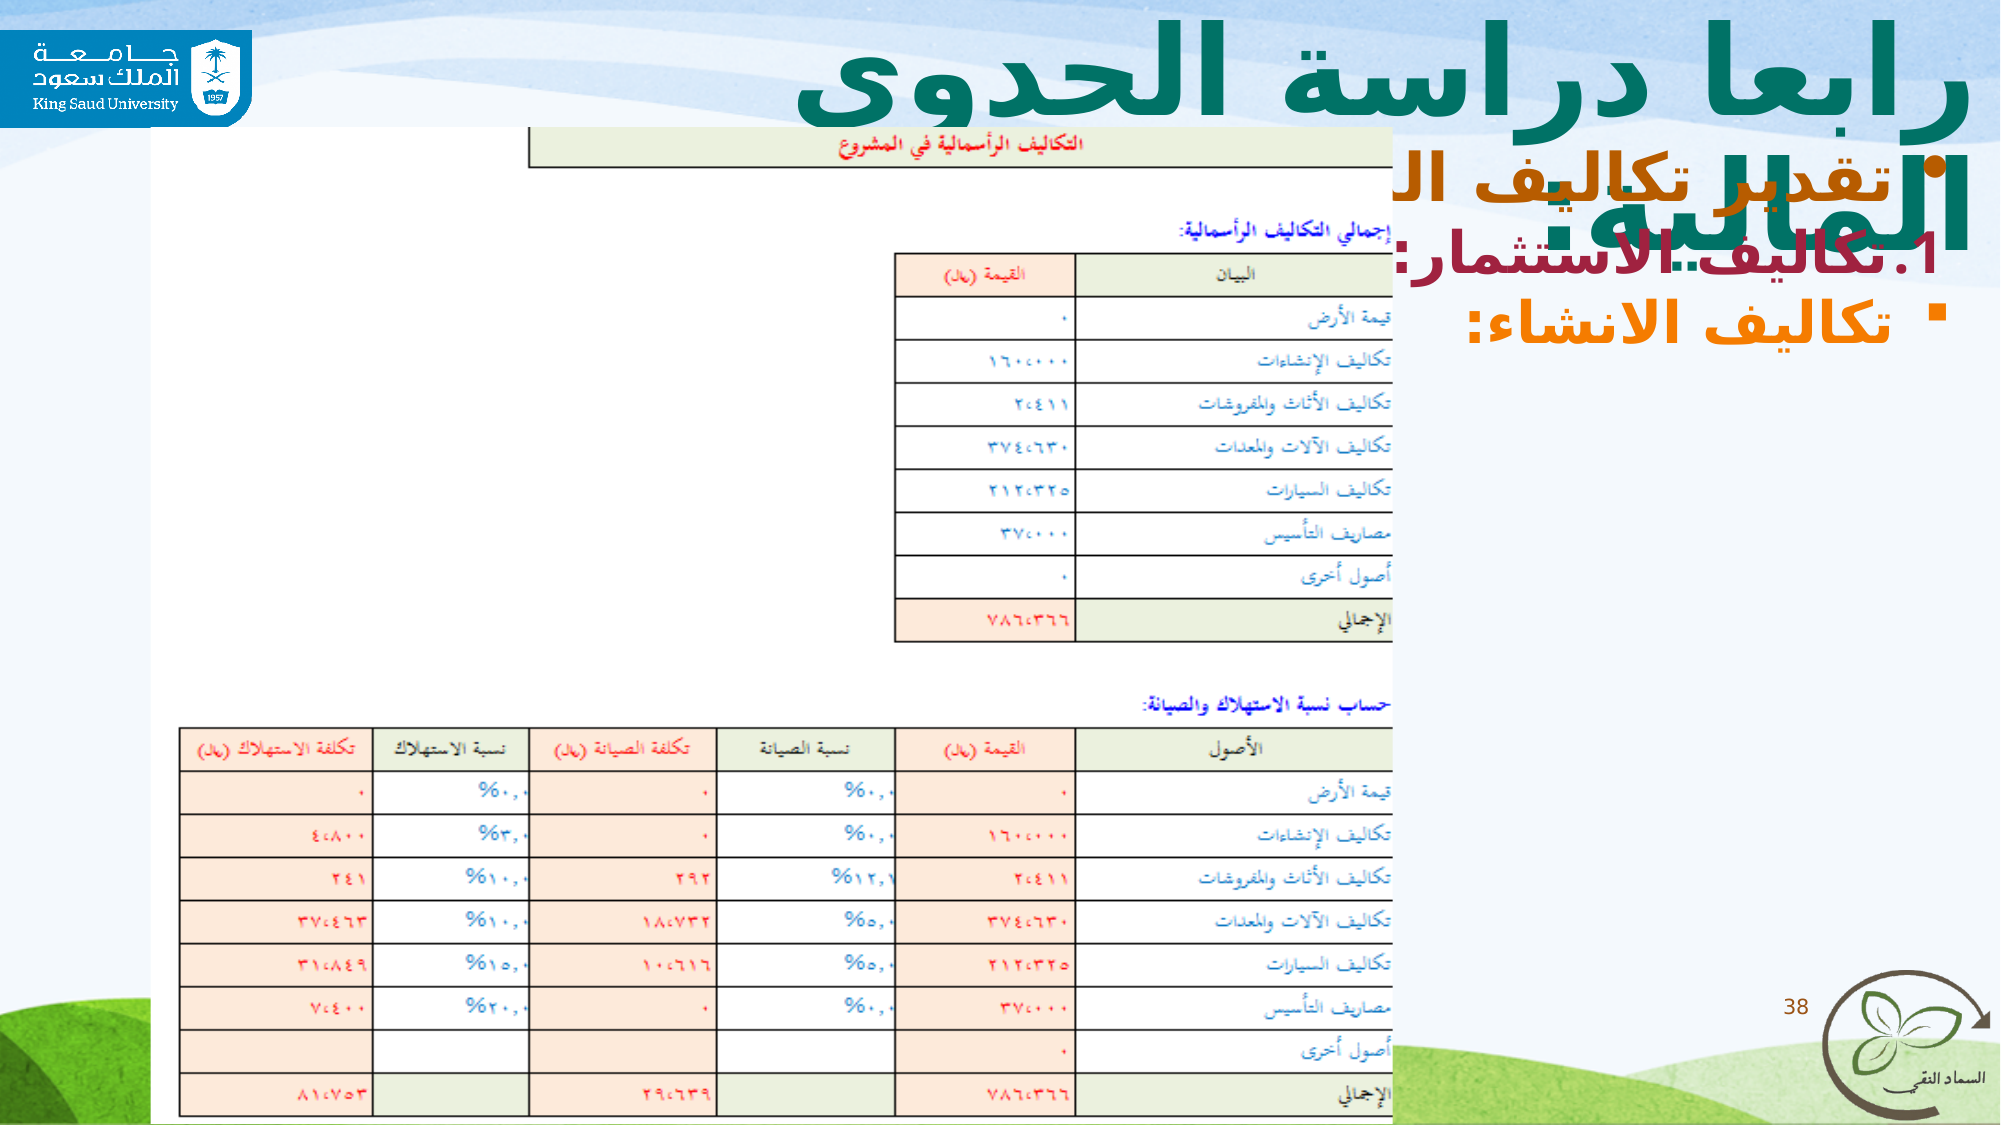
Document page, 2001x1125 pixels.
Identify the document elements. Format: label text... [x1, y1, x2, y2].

text_box تقدير تكاليف المشروع تكاليف الاستثمار: تكاليف الانشاء: [1393, 127, 1966, 363]
slide_number 38 [1699, 987, 1816, 1025]
picture [192, 41, 239, 115]
picture [0, 0, 2001, 1125]
picture [55, 75, 60, 86]
text_box رابعا دراسة الجدوى المالية: [401, 0, 1994, 328]
